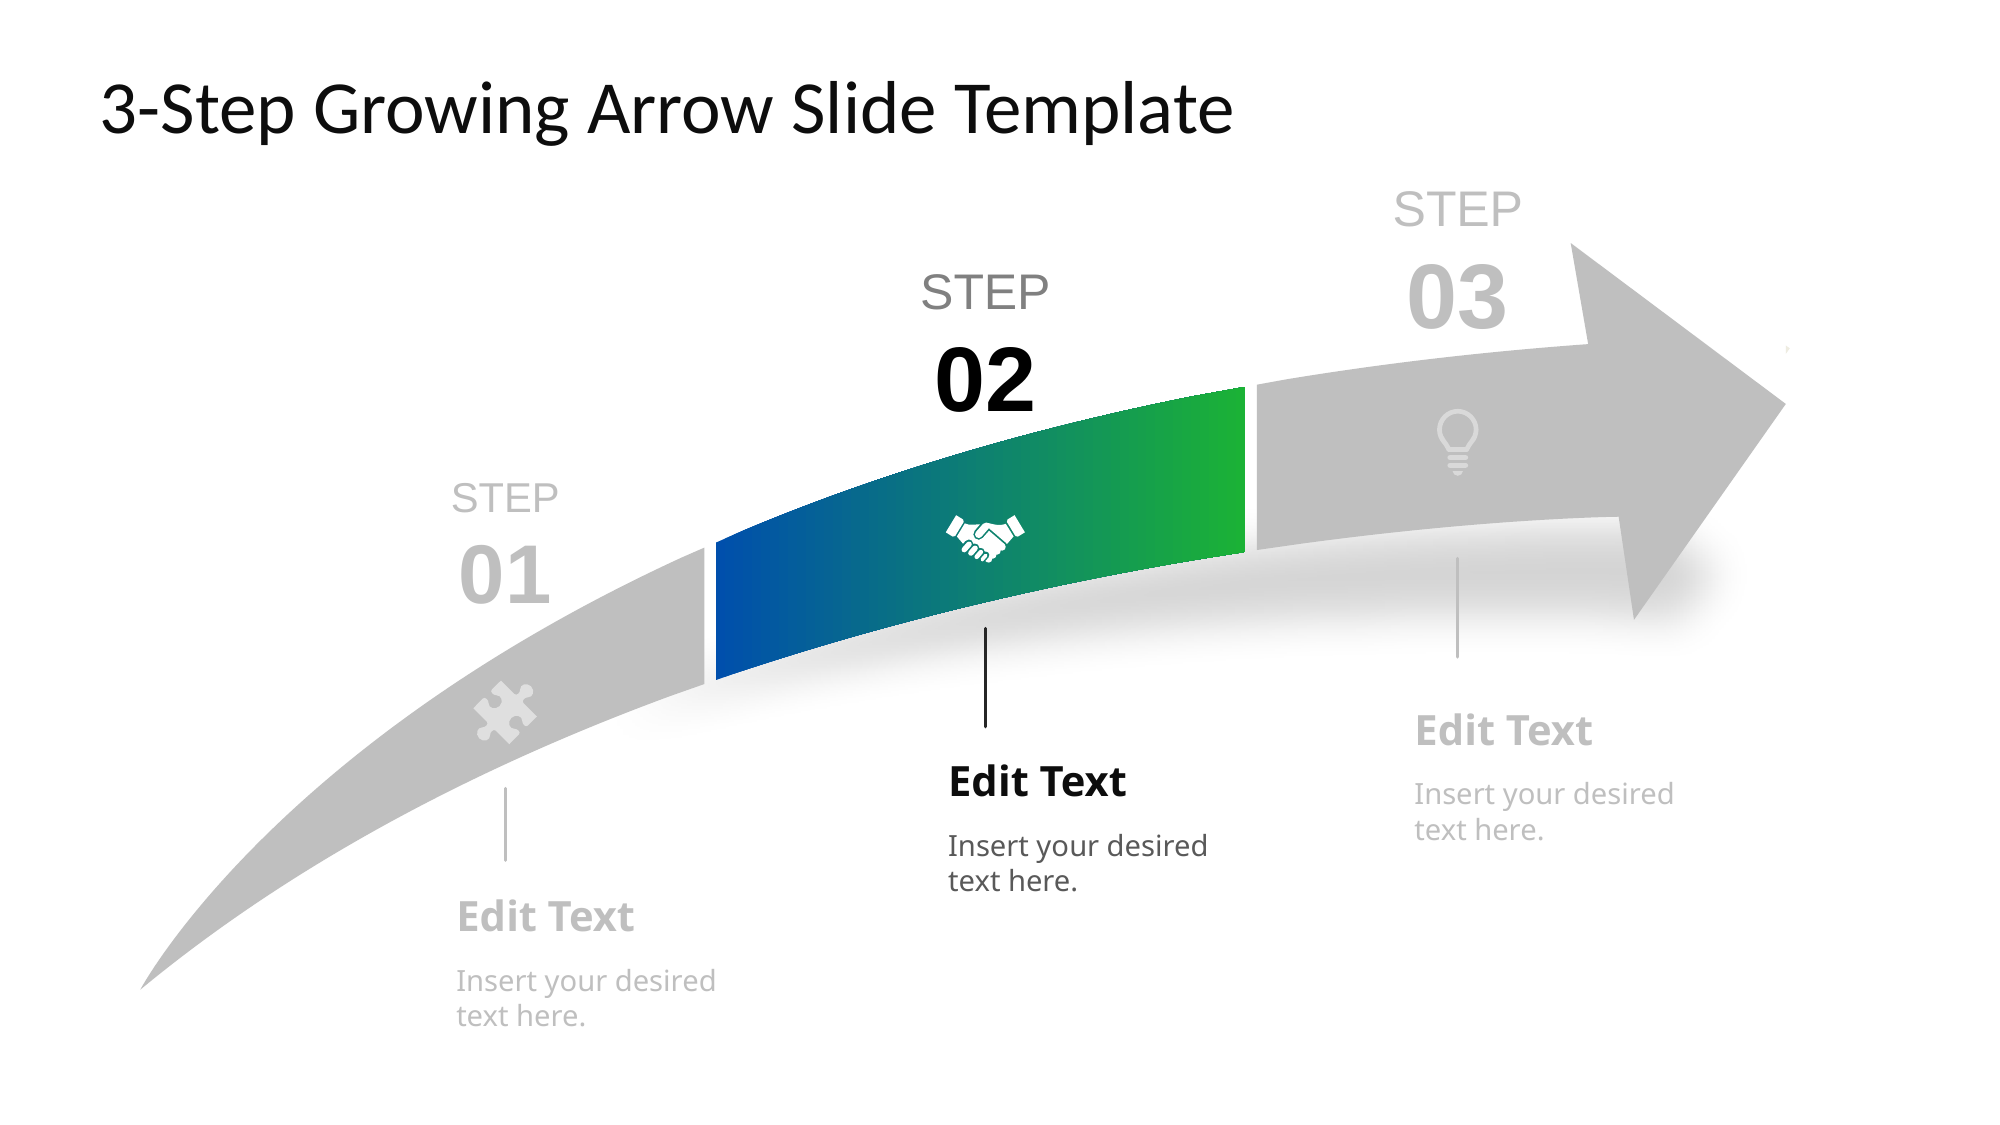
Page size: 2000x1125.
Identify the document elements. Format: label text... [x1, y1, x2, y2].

text_box STEP 03 [1354, 186, 1562, 242]
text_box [1436, 408, 1479, 476]
text_box Insert your desired text here. [456, 1001, 733, 1040]
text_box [945, 514, 1026, 563]
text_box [139, 242, 1786, 990]
title 3-Step Growing Arrow Slide Template [99, 45, 1900, 162]
